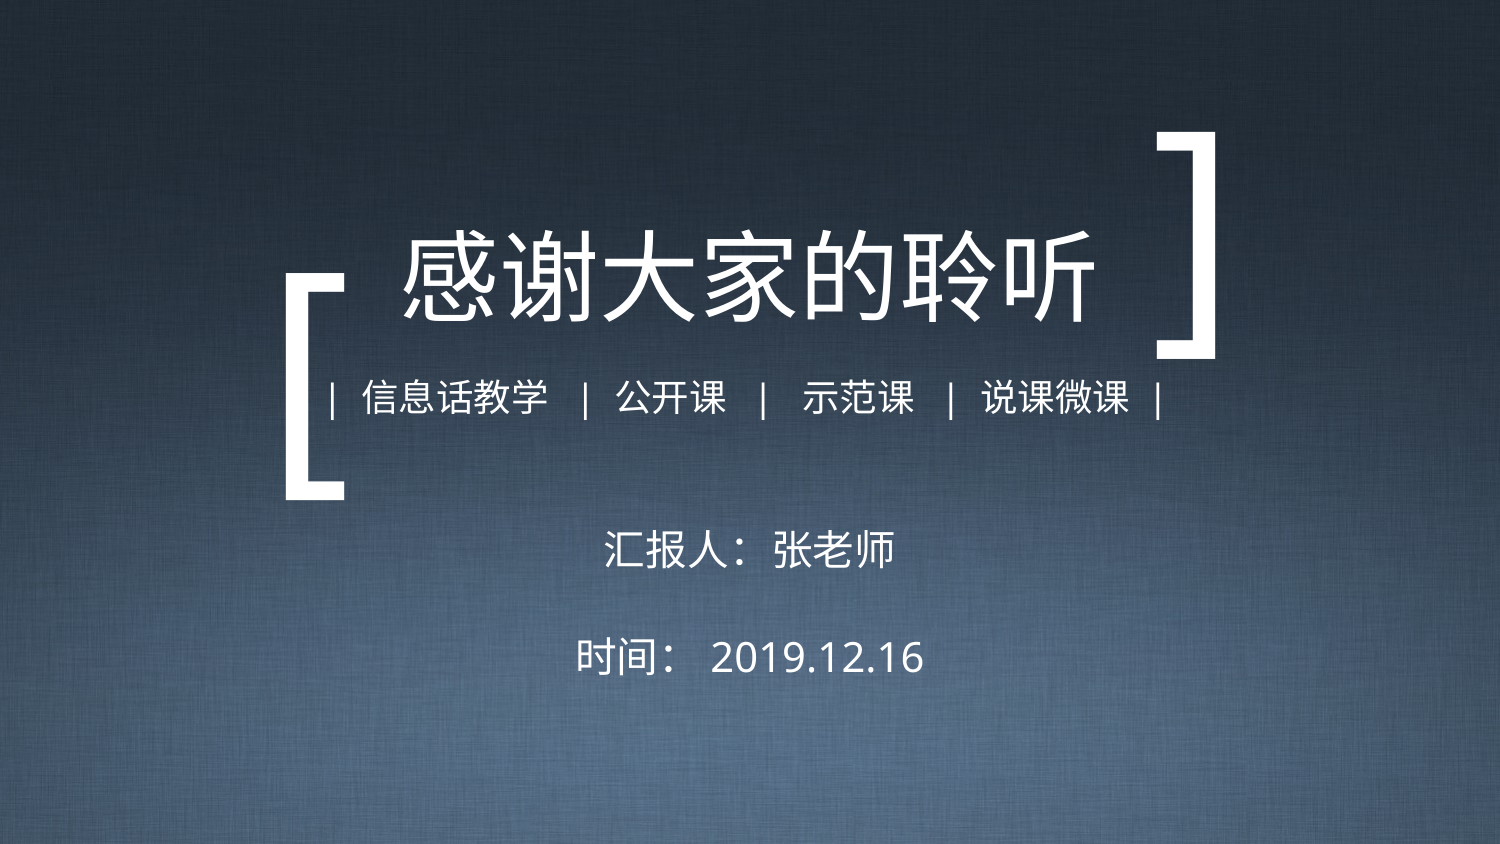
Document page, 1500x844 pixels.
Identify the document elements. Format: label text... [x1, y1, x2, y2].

text_box [ [994, 114, 1394, 599]
text_box [ [108, 35, 508, 520]
text_box | 信息话教学 | 公开课 | 示范课 | 说课微课 | [508, 366, 994, 427]
text_box 汇报人：张老师 [297, 516, 994, 581]
picture [0, 0, 1500, 844]
text_box 时间：2019.12.16 [538, 623, 962, 688]
text_box 感谢大家的聆听 [508, 206, 994, 342]
